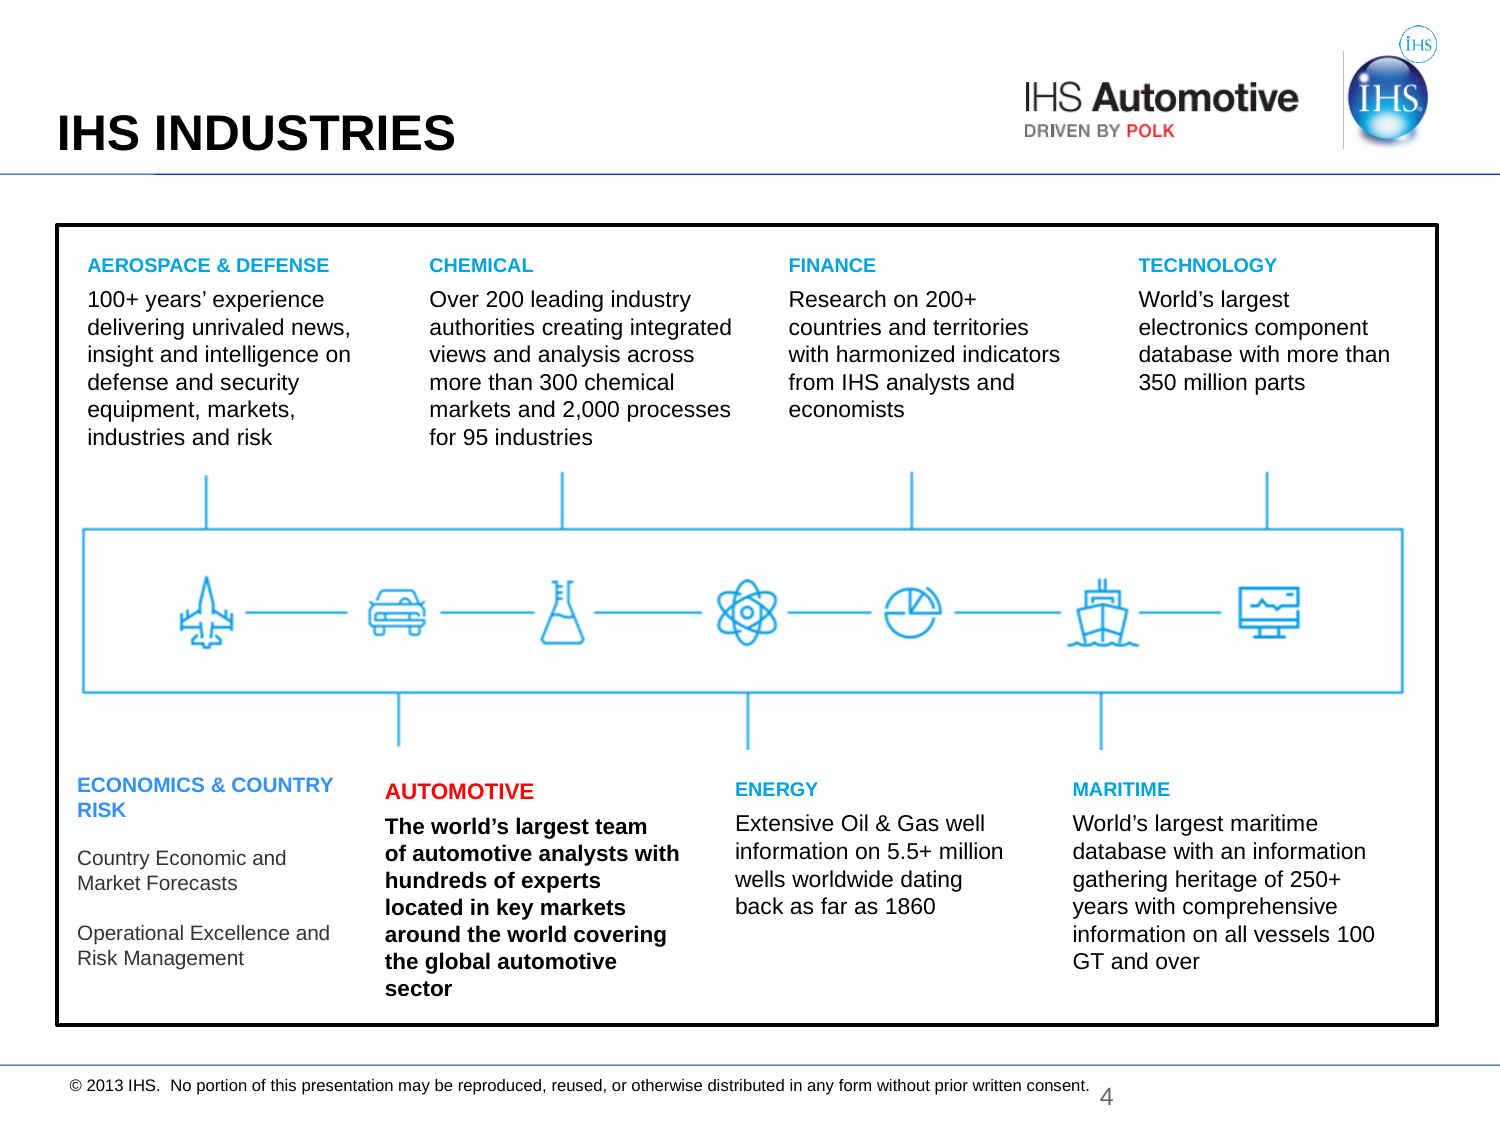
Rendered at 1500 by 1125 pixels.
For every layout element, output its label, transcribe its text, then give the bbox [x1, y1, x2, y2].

picture [1399, 25, 1437, 63]
text_box [55, 759, 1439, 1027]
slide_number 4 [1084, 1057, 1436, 1118]
text_box TECHNOLOGY World’s largest electronics component database with more than 350 million parts [1439, 234, 1447, 467]
text_box IHS INDUSTRIES [56, 100, 1407, 168]
picture [0, 468, 1498, 751]
text_box Economics & Country Risk Country Economic and Market Forecasts Operational Excellence and Risk Management [62, 763, 352, 1025]
text_box [55, 223, 1439, 467]
